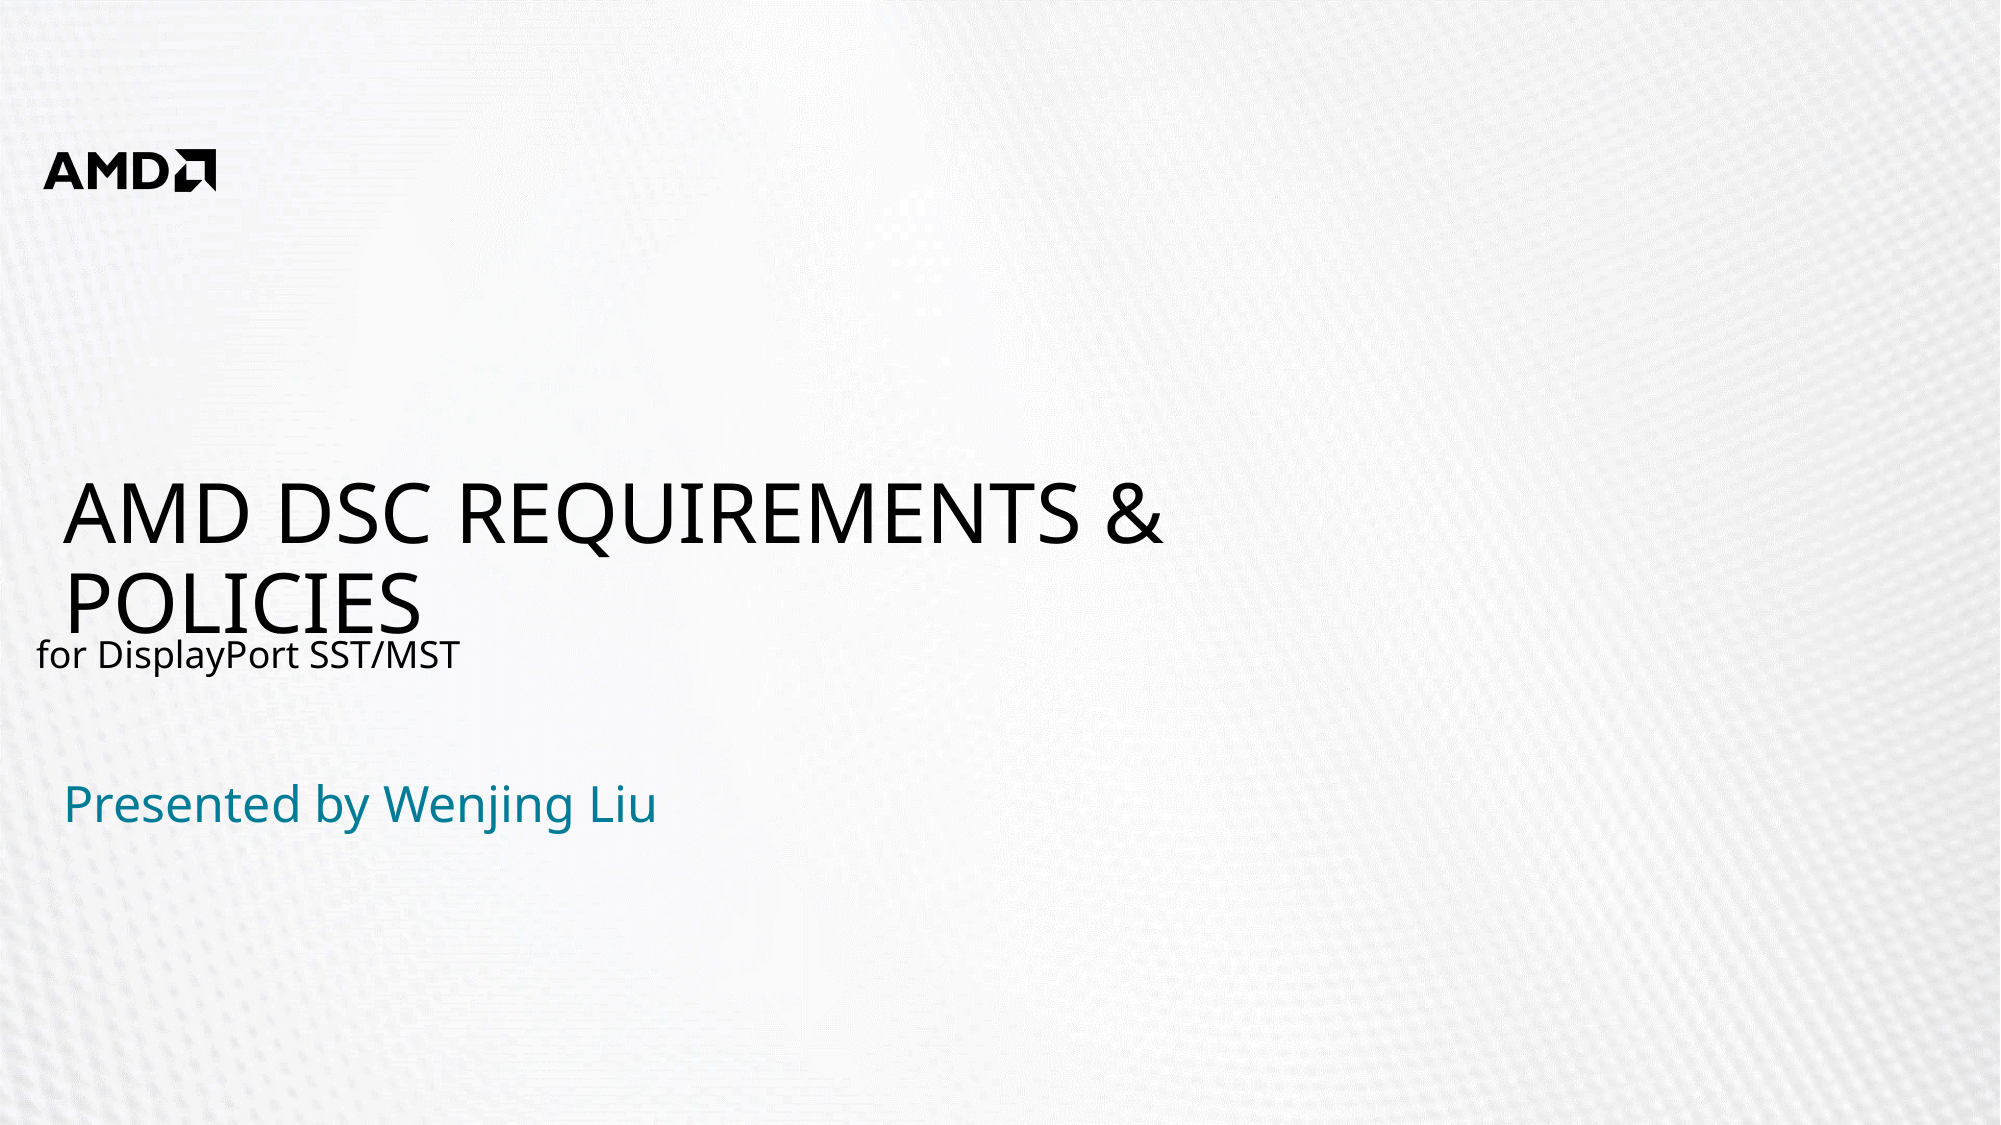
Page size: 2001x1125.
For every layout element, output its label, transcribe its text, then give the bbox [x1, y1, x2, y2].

subtitle Presented by Wenjing Liu [48, 772, 1000, 1044]
text_box for DisplayPort SST/MST [21, 623, 476, 684]
picture [0, 0, 2000, 1125]
title AMD DSC REQUIREMENTS & POLICIES [48, 365, 1482, 757]
